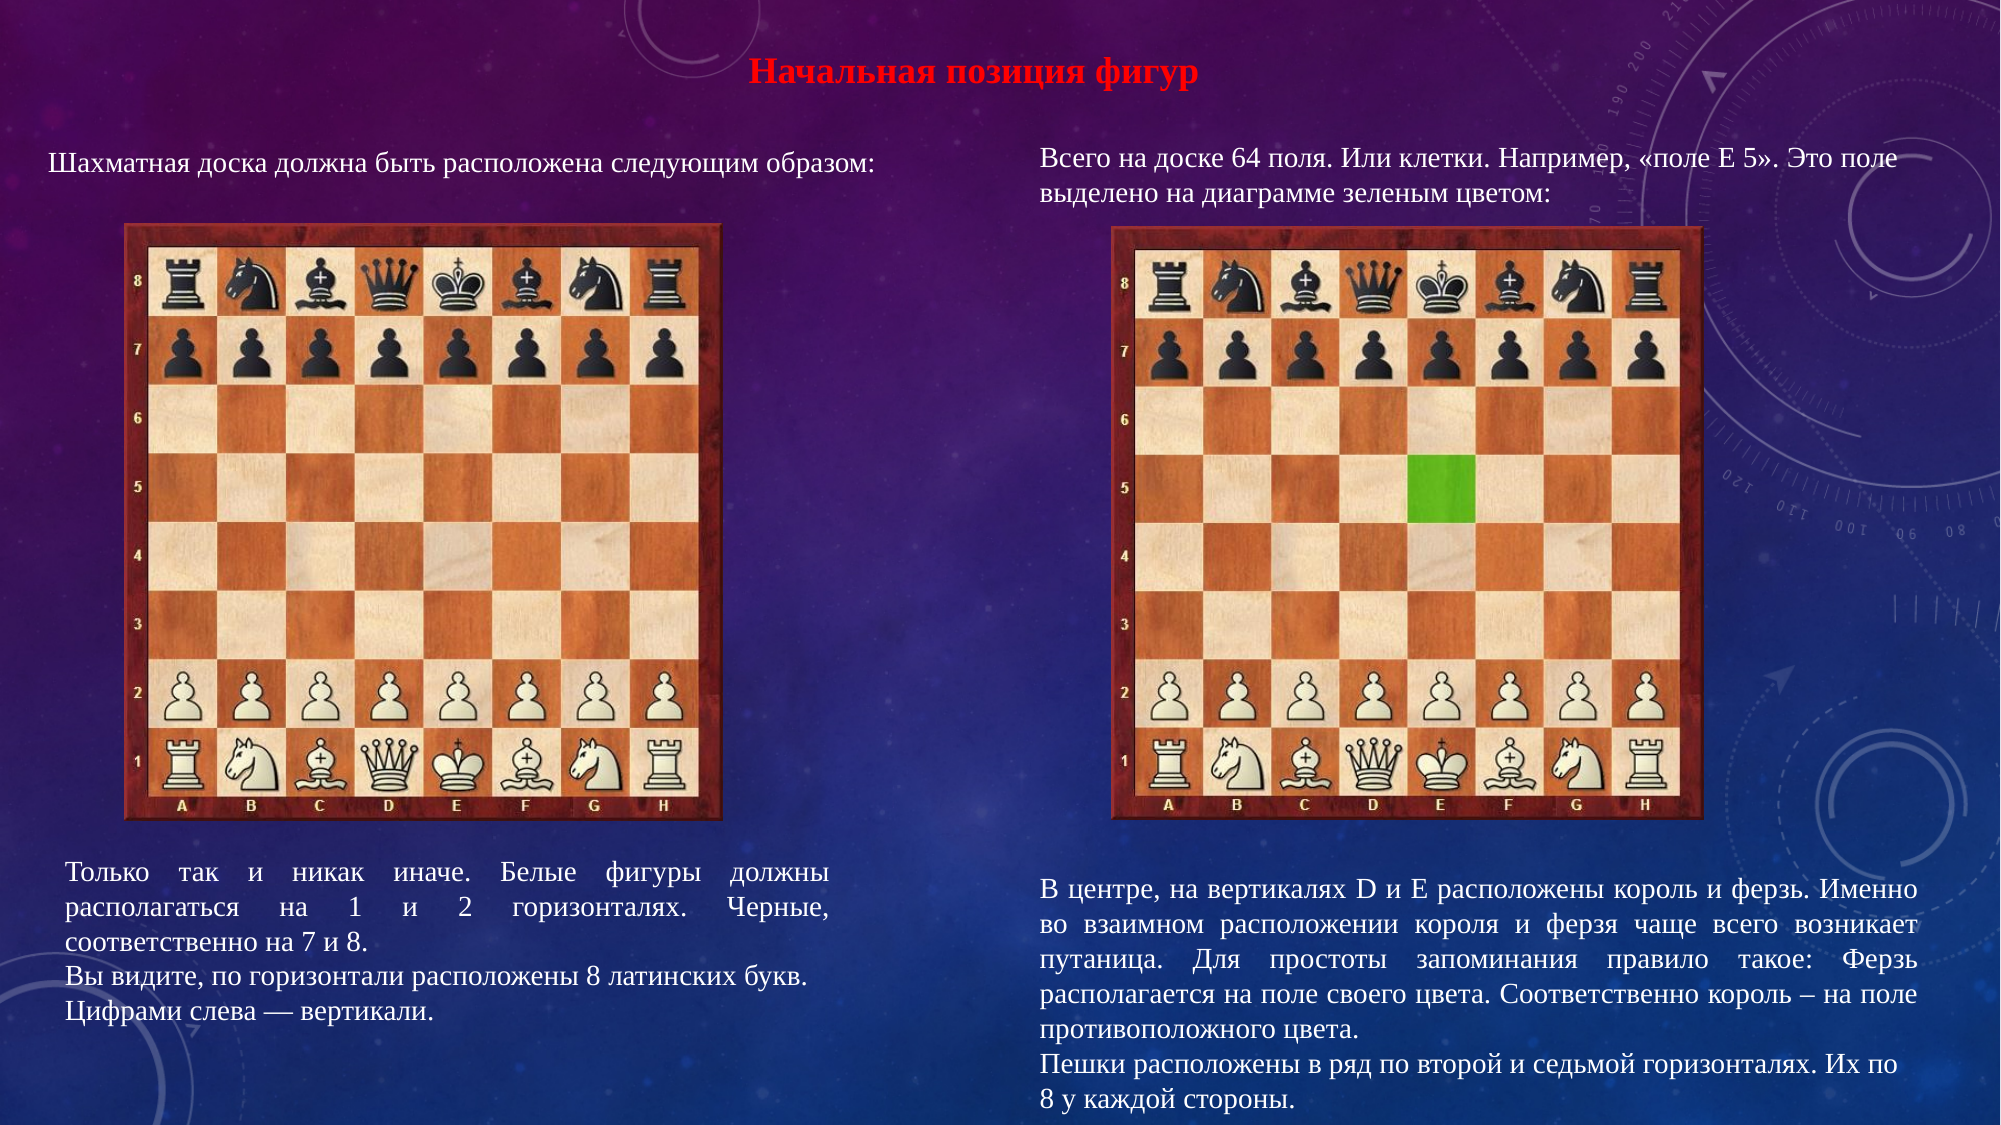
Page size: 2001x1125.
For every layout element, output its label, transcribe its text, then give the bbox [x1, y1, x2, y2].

text_box Только так и никак иначе. Белые фигуры должны располагаться на 1 и 2 горизонталях. Черные, соответственно на 7 и 8. Вы видите, по горизонтали расположены 8 латинских букв. Цифрами слева — вертикали. [50, 844, 845, 1034]
text_box Шахматная доска должна быть расположена следующим образом: [33, 136, 980, 186]
picture [0, 0, 2001, 1125]
text_box Начальная позиция фигур [733, 38, 1215, 99]
text_box В центре, на вертикалях D и E расположены король и ферзь. Именно во взаимном расположении короля и ферзя чаще всего возникает путаница. Для простоты запоминания правило такое: Ферзь располагается на поле своего цвета. Соответственно король – на поле противоположного цвета. Пешки расположены в ряд по второй и седьмой горизонталях. Их по 8 у каждой стороны. [1024, 862, 1934, 1122]
text_box Всего на доске 64 поля. Или клетки. Например, «поле Е 5». Это поле выделено на диаграмме зеленым цветом: [1024, 131, 1944, 217]
